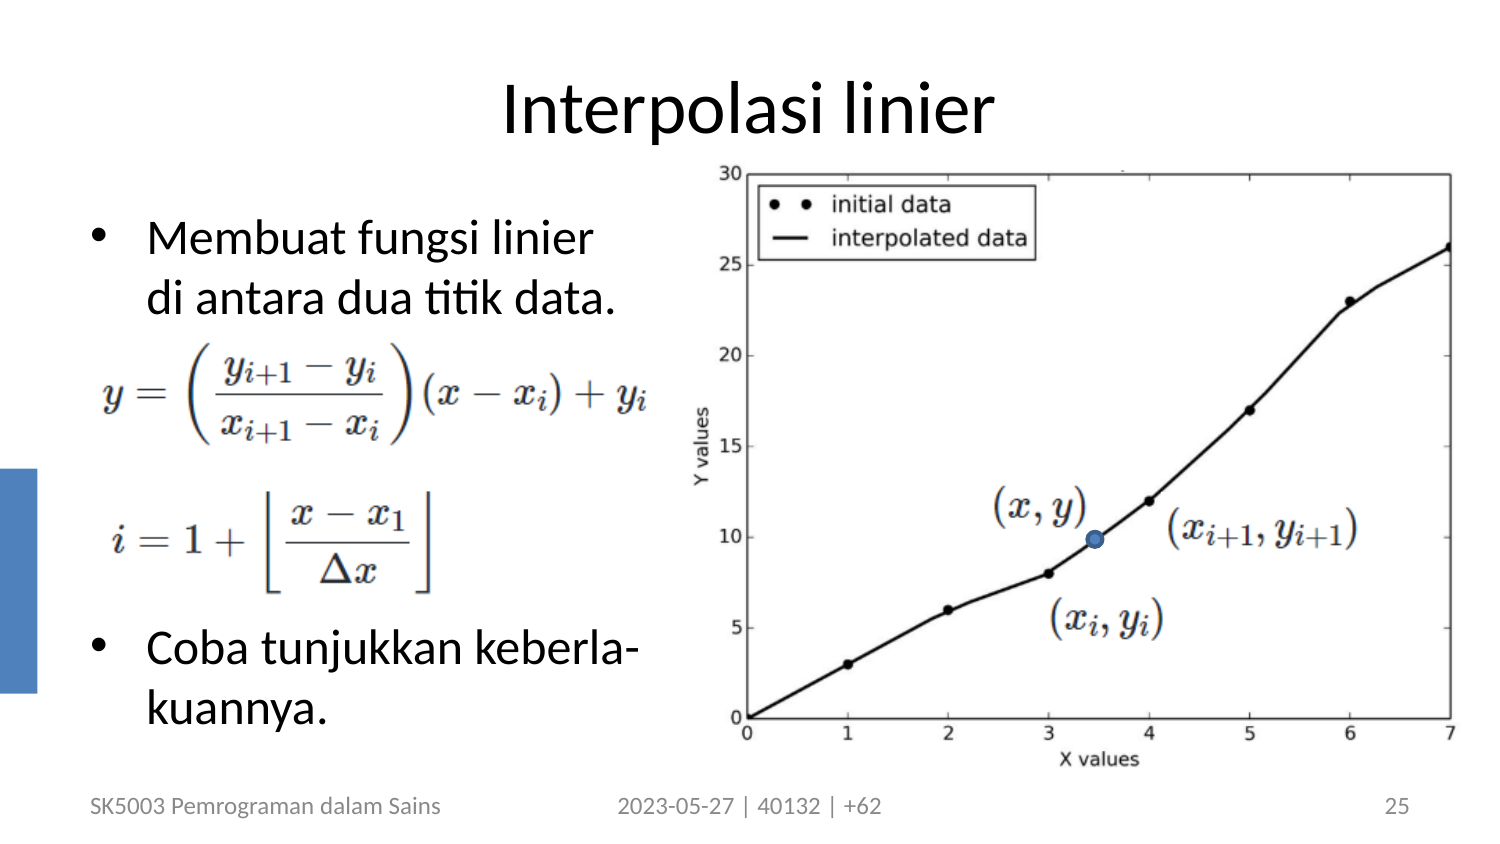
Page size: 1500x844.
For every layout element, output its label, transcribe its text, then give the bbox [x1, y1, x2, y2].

picture [78, 323, 658, 463]
footer 2023-05-27 | 40132 | +62 [512, 782, 988, 827]
title Interpolasi linier [74, 33, 1426, 175]
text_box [687, 158, 1463, 768]
slide_number 25 [1074, 782, 1425, 827]
picture [96, 479, 446, 607]
list Membuat fungsi linier di antara dua titik data. Coba tunjukkan keberla- kuannya. [74, 196, 682, 754]
slide_number SK5003 Pemrograman dalam Sains [75, 782, 463, 827]
